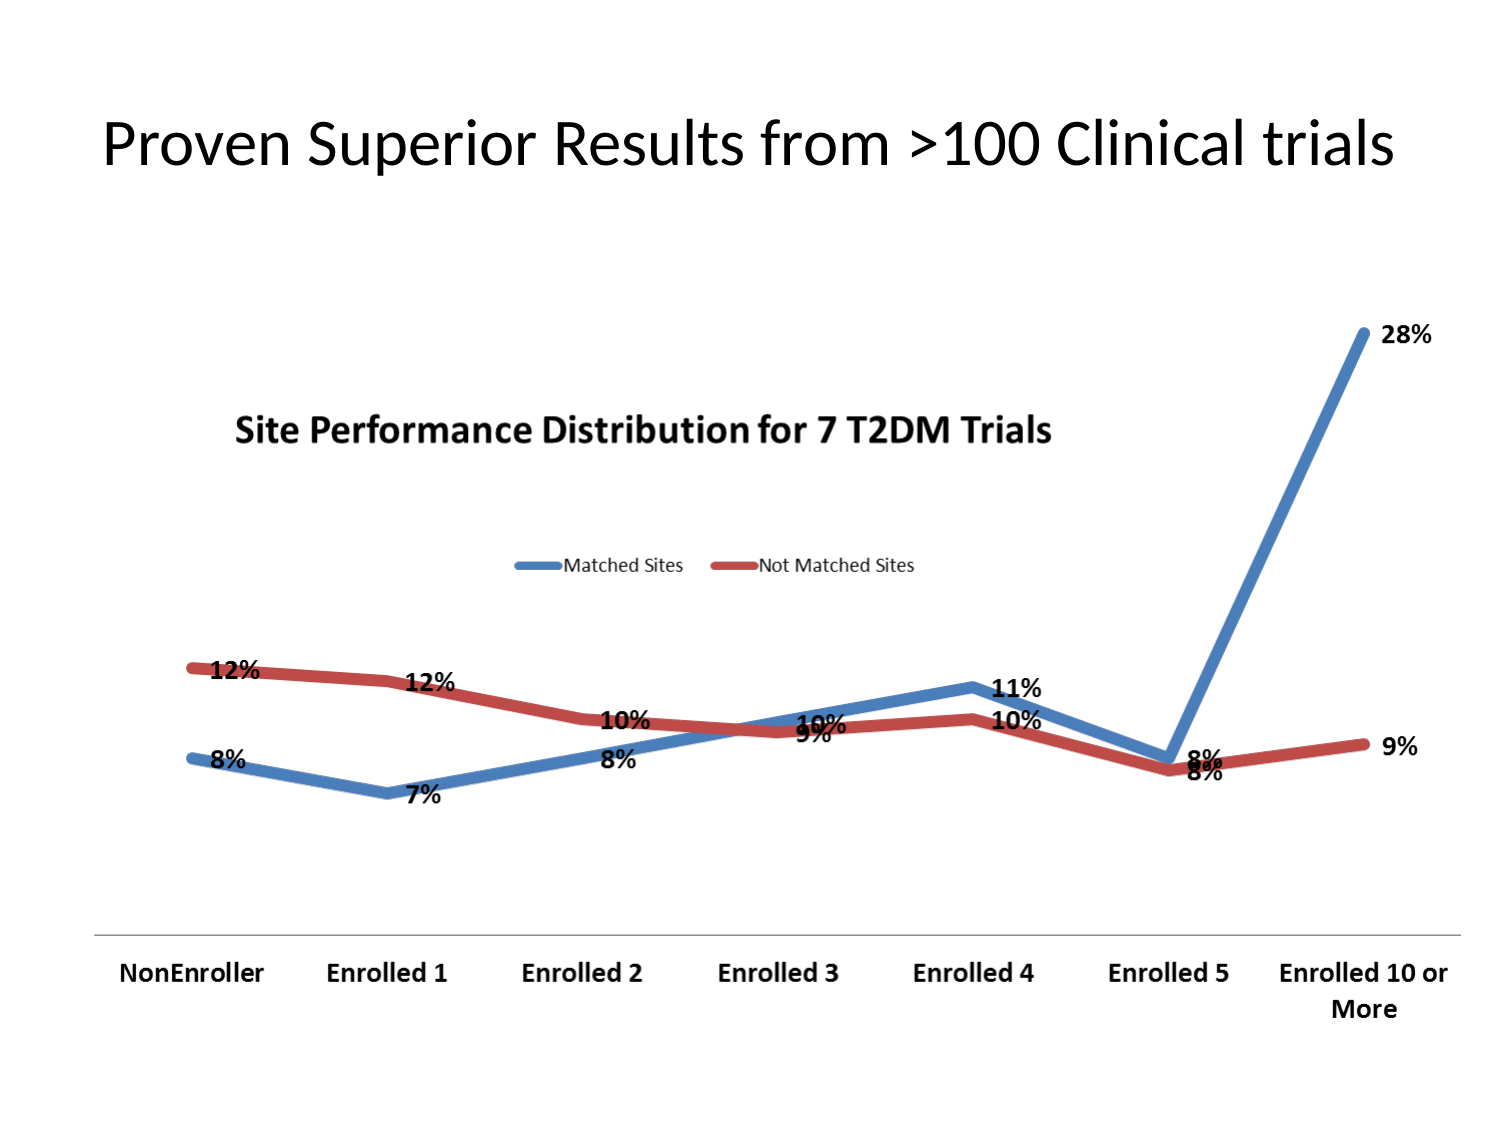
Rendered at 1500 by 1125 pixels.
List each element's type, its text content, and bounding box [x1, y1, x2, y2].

picture [87, 274, 1463, 1049]
title Proven Superior Results from >100 Clinical trials [75, 45, 1425, 233]
